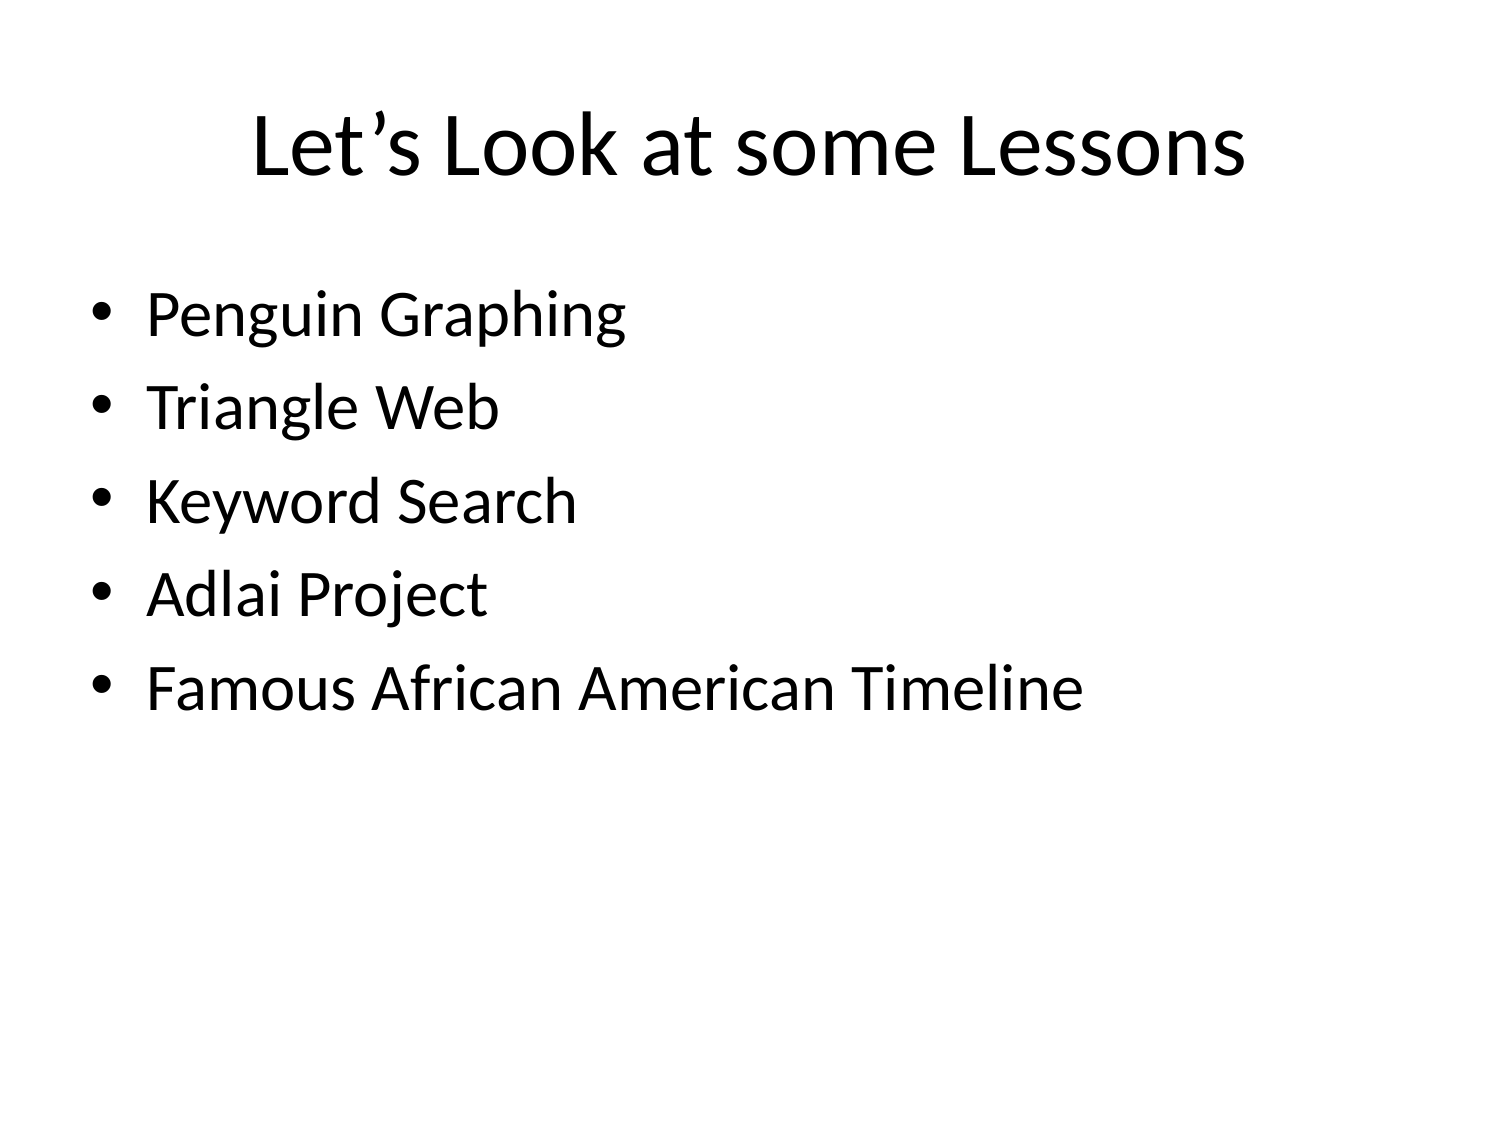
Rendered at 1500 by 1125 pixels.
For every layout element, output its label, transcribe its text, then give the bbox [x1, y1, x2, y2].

list Penguin Graphing Triangle Web Keyword Search Adlai Project Famous African American Timeline [75, 262, 1425, 1005]
title Let’s Look at some Lessons [75, 45, 1425, 233]
